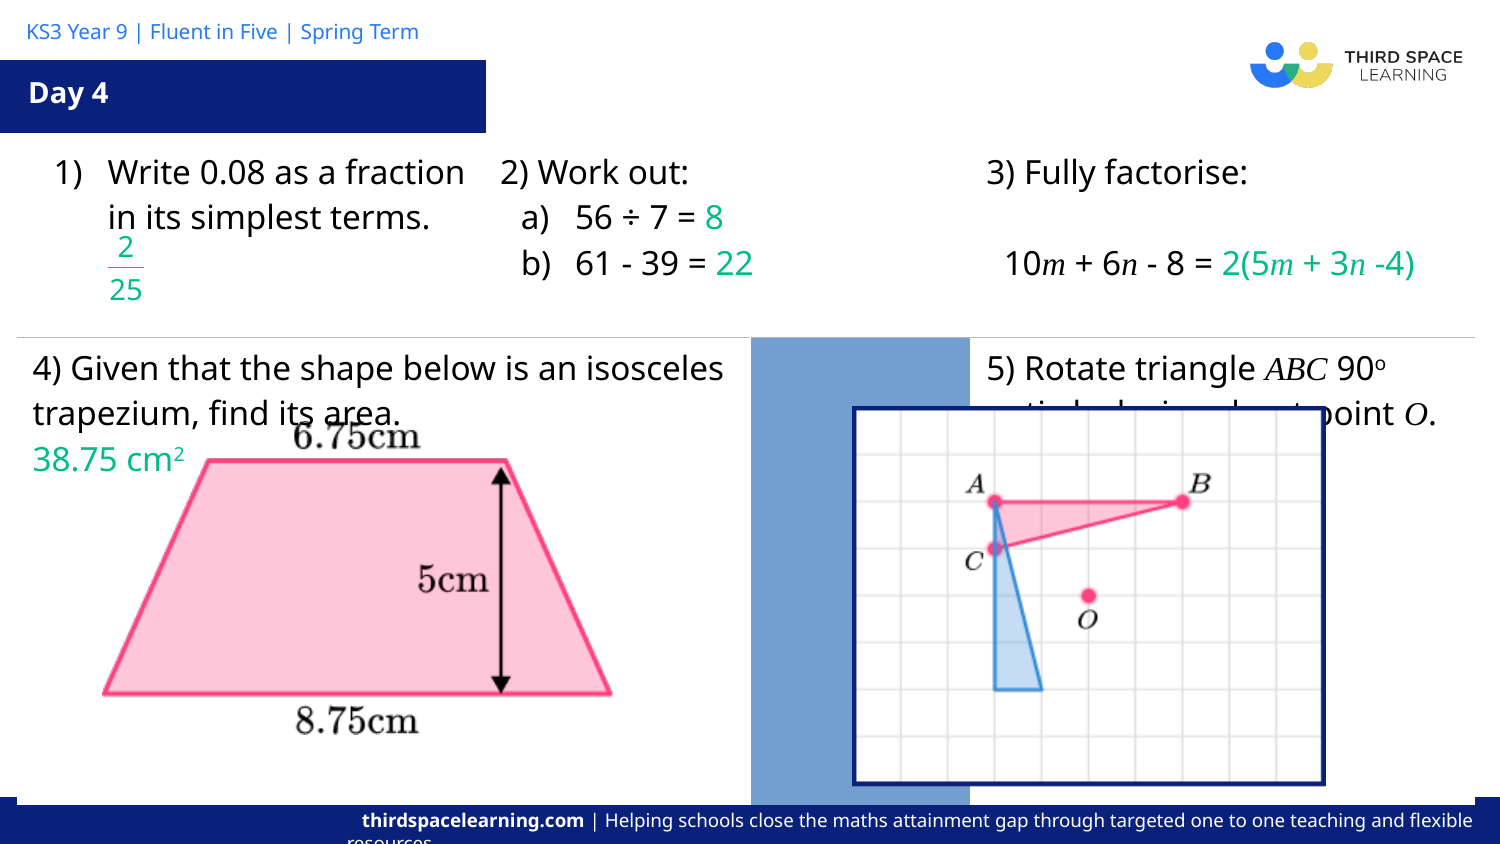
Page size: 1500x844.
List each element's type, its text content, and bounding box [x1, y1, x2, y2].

table_header 2) Work out: 56 ÷ 7 = 8 61 - 39 = 22 [486, 142, 970, 337]
table_header 3) Fully factorise: 10m + 6n - 8 = 2(5m + 3n -4) [972, 142, 1474, 337]
table_cell 4) Given that the shape below is an isosceles trapezium, find its area. 38.75 cm2 [19, 338, 749, 804]
picture [102, 421, 614, 735]
picture [1250, 33, 1465, 99]
table_cell 5) Rotate triangle ABC 90o anti-clockwise about point O. [972, 338, 1474, 804]
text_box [107, 227, 145, 308]
table_header Write 0.08 as a fraction in its simplest terms. [19, 142, 484, 337]
picture [852, 405, 1327, 788]
text_box Day 4 [13, 59, 383, 125]
